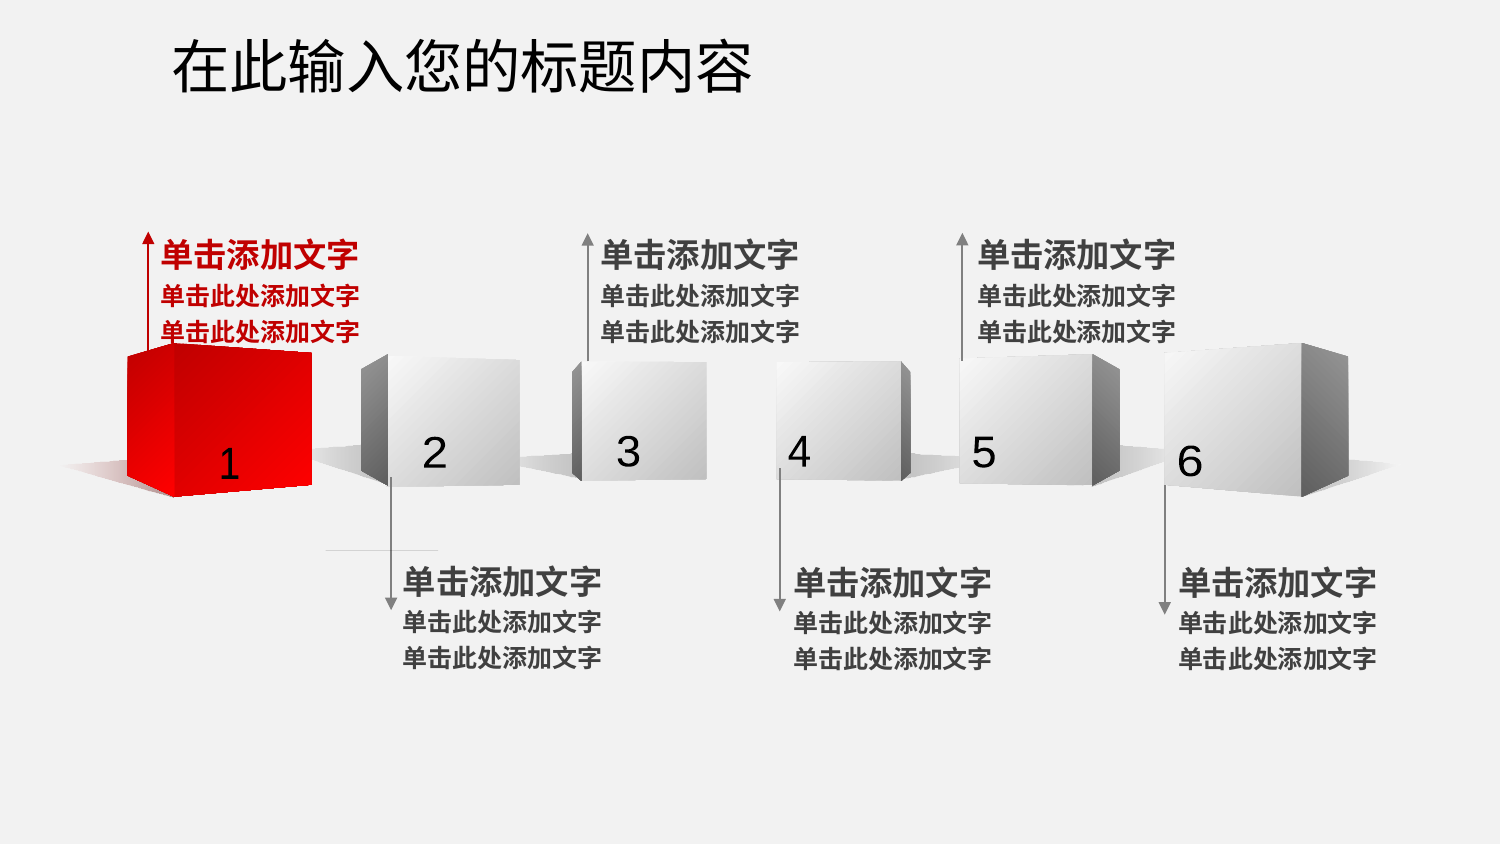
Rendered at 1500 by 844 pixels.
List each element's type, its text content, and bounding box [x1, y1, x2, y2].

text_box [1164, 342, 1406, 497]
text_box [956, 232, 969, 352]
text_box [52, 342, 312, 498]
text_box 单击添加文字 单击此处添加文字 单击此处添加文字 [778, 546, 1012, 681]
text_box 单击添加文字 单击此处添加文字 单击此处添加文字 [585, 218, 820, 354]
text_box [773, 489, 786, 612]
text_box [959, 353, 1159, 487]
text_box 单击添加文字 单击此处添加文字 单击此处添加文字 [388, 545, 622, 680]
text_box 单击添加文字 单击此处添加文字 单击此处添加文字 [1163, 546, 1397, 681]
text_box 单击添加文字 单击此处添加文字 单击此处添加文字 [962, 218, 1196, 352]
text_box 在此输入您的标题内容 [156, 22, 793, 108]
text_box 单击添加文字 单击此处添加文字 单击此处添加文字 [145, 218, 380, 352]
text_box [581, 233, 594, 359]
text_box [776, 361, 954, 481]
text_box [1158, 504, 1171, 615]
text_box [524, 361, 707, 481]
text_box [384, 551, 398, 611]
text_box [142, 231, 155, 341]
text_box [316, 353, 520, 488]
